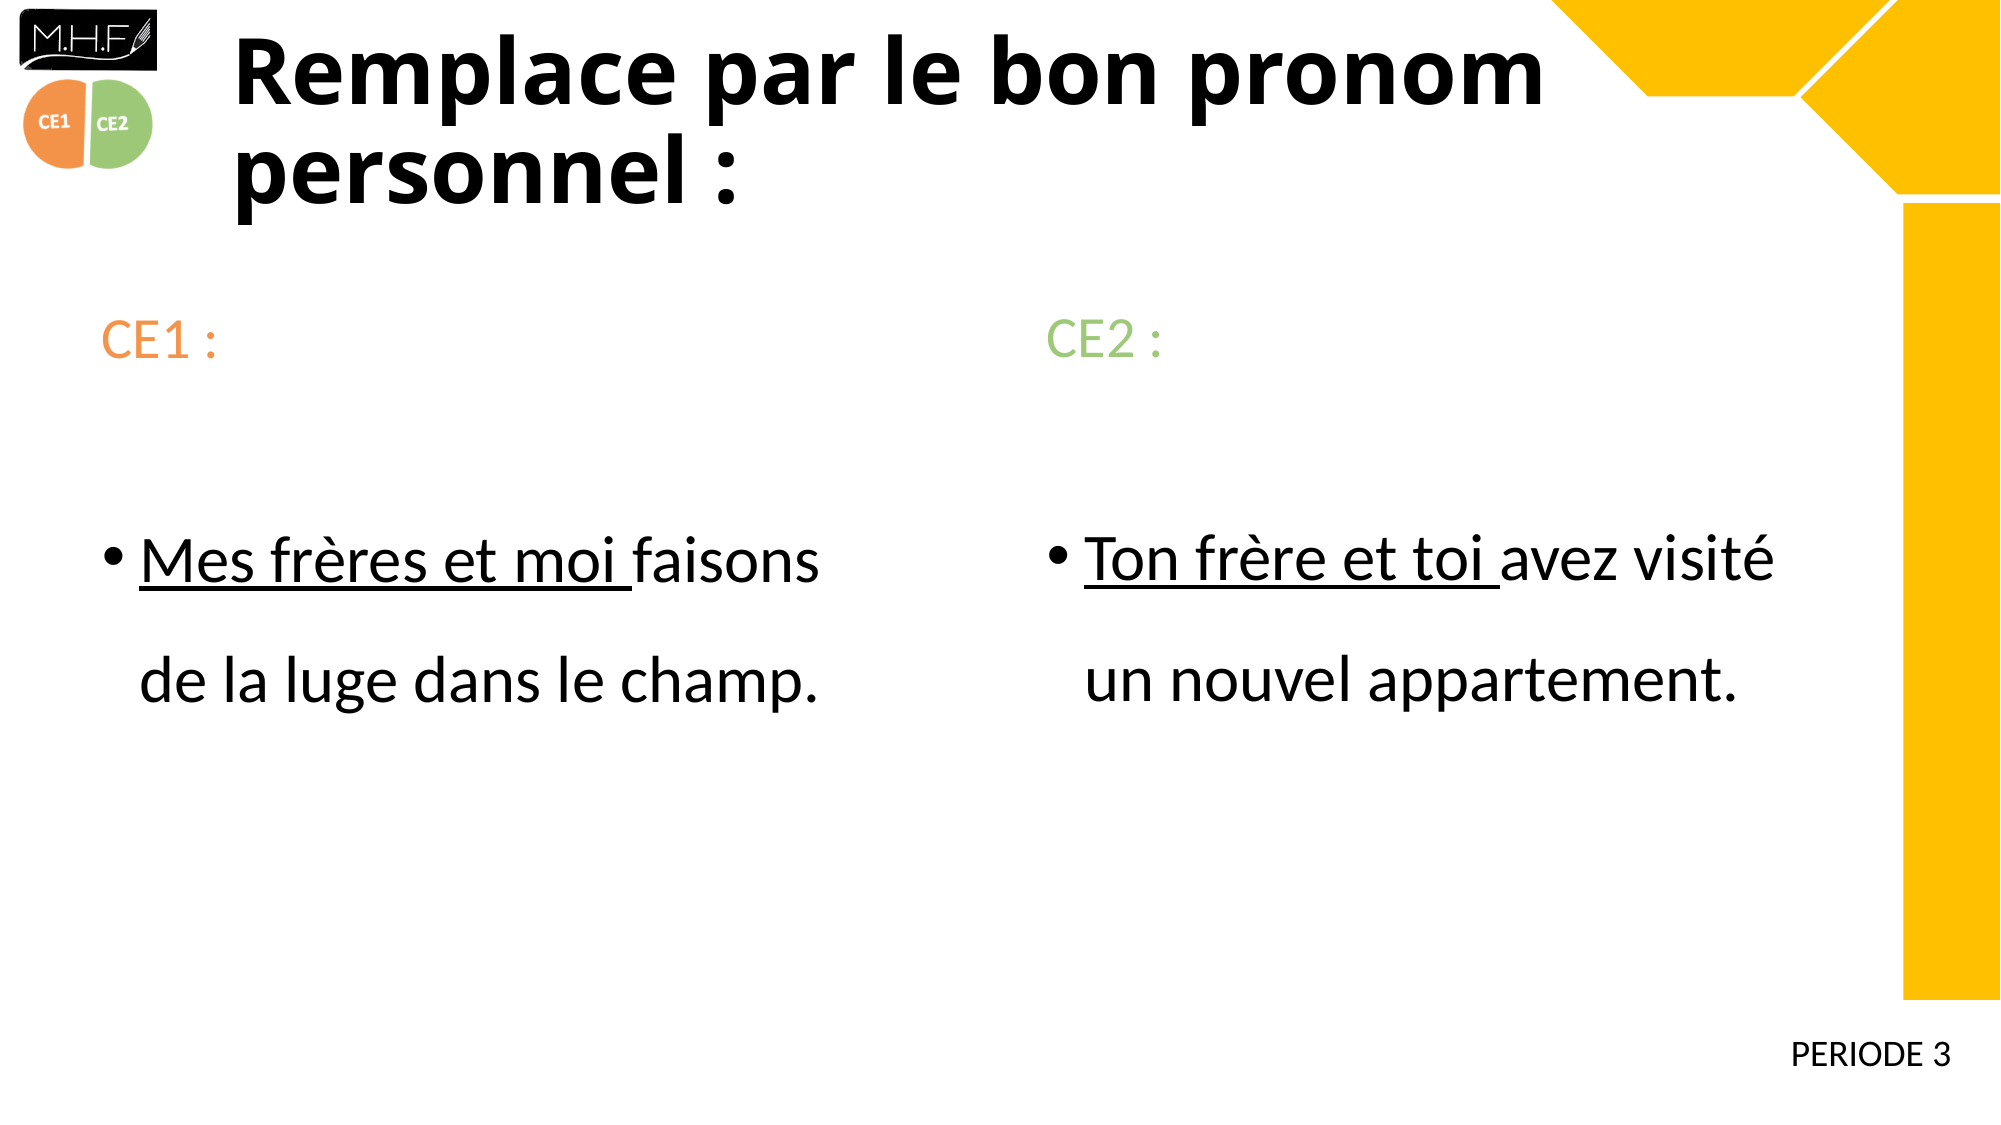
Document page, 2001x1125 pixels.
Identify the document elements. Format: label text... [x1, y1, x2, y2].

text_box PERIODE 3 [1362, 1021, 1967, 1125]
list CE1 : Mes frères et moi faisons de la luge dans le champ. [86, 300, 897, 1015]
picture [1, 7, 177, 207]
text_box CE2 : Ton frère et toi avez visité un nouvel appartement. [1031, 299, 1853, 1014]
text_box [1799, 0, 2000, 196]
text_box [1902, 202, 2000, 1001]
text_box [1549, 0, 1892, 98]
title Remplace par le bon pronom personnel : [216, 15, 1763, 233]
